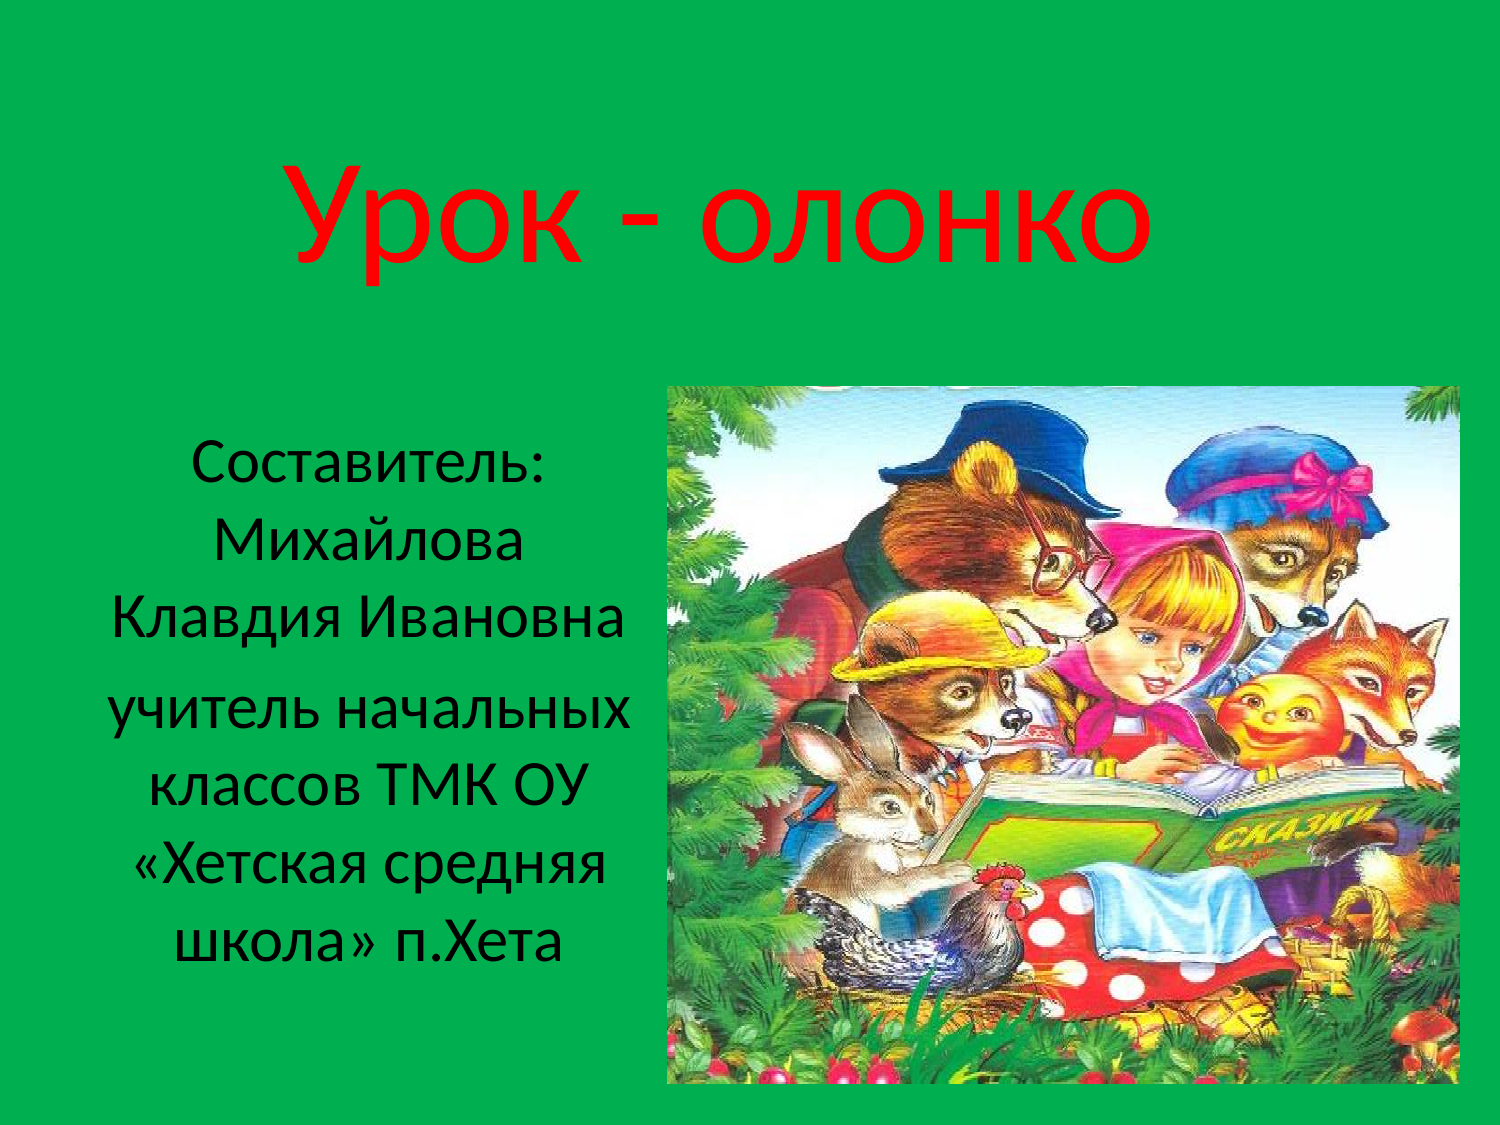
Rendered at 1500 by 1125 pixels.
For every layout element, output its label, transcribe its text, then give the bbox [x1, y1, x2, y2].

title Урок - олонко [82, 82, 1357, 324]
subtitle Составитель: Михайлова Клавдия Ивановна учитель начальных классов ТМК ОУ «Хетская средняя школа» п.Хета [82, 410, 657, 985]
picture [667, 386, 1460, 1084]
